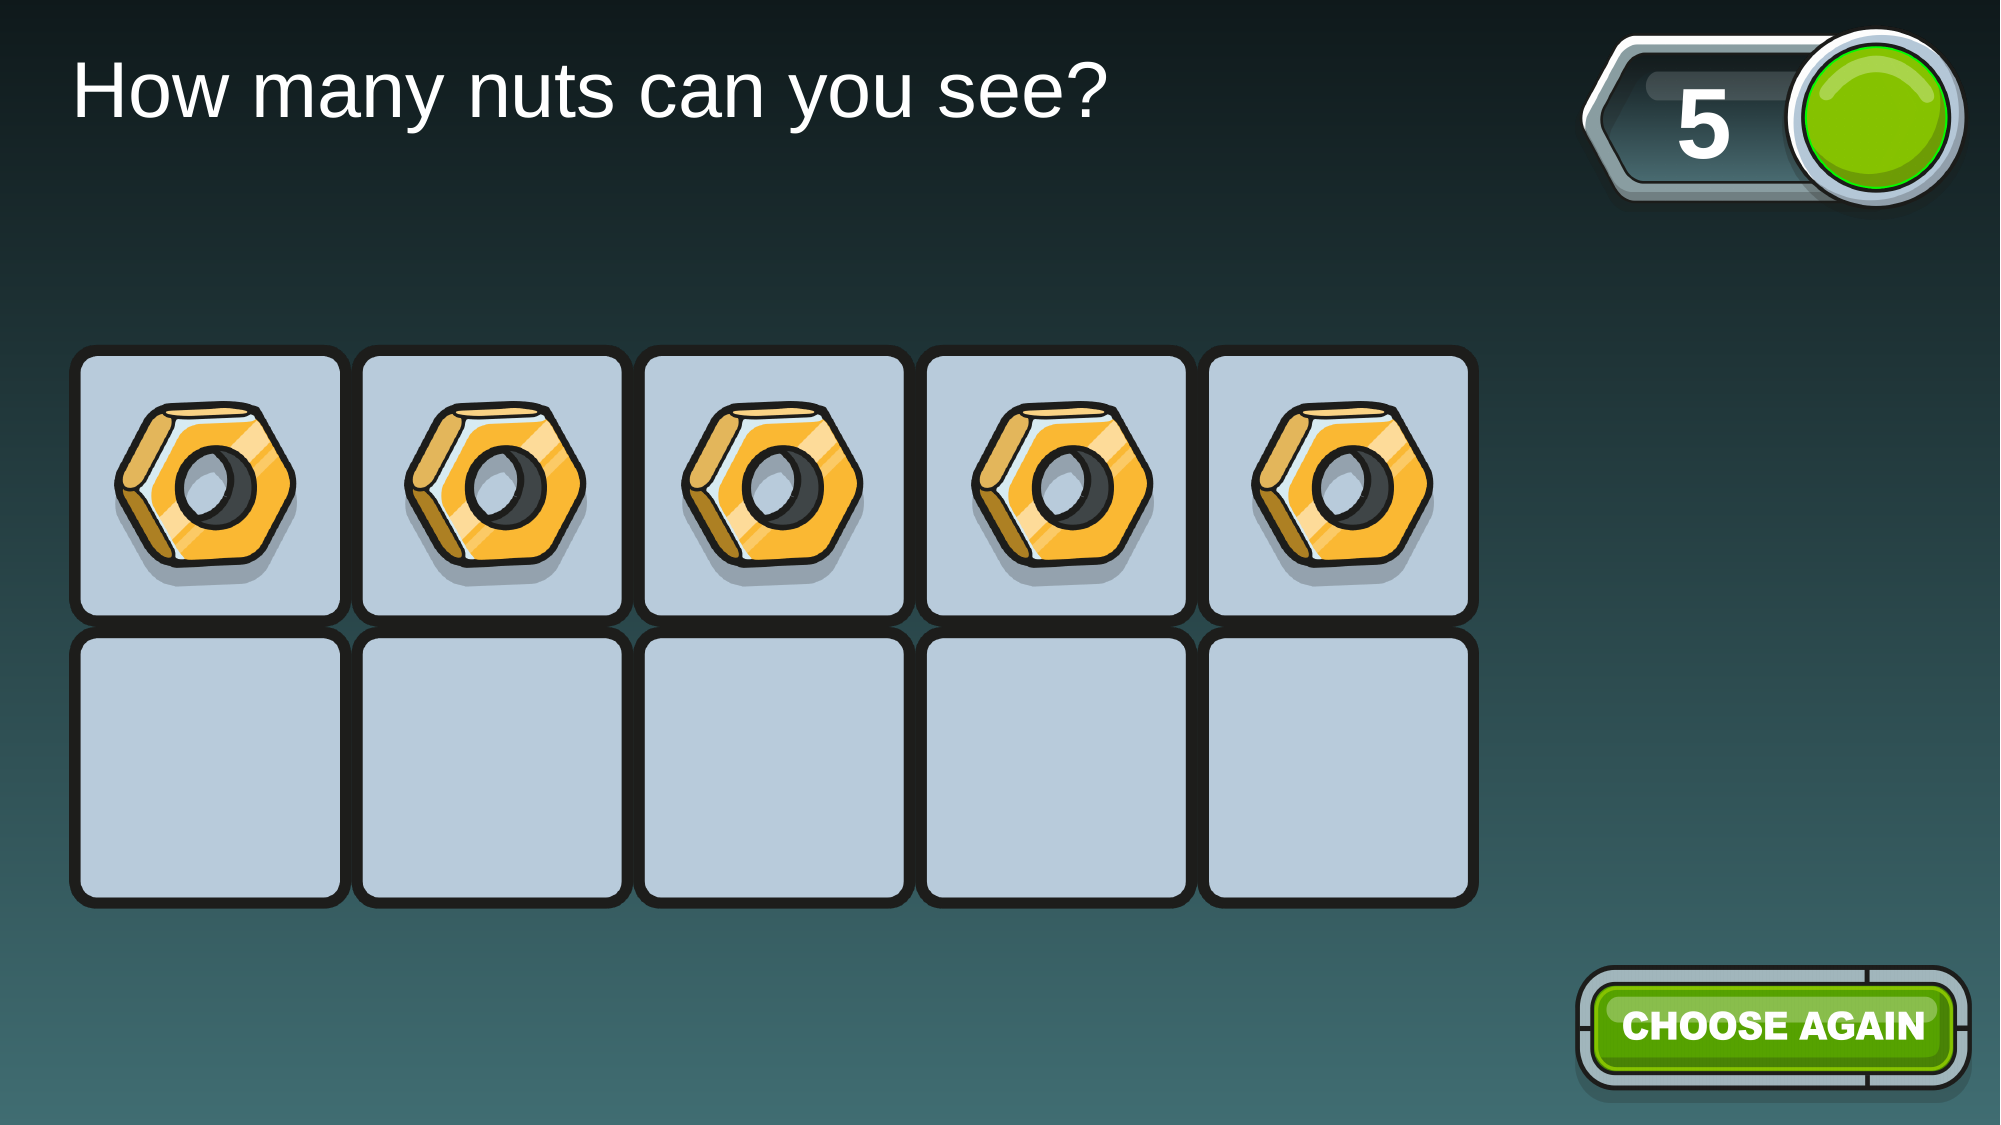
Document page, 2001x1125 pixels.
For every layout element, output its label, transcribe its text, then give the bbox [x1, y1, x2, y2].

picture [1575, 965, 1972, 1104]
text_box How many nuts can you see? [55, 30, 1183, 182]
picture [69, 344, 1479, 910]
picture [1575, 25, 1971, 221]
